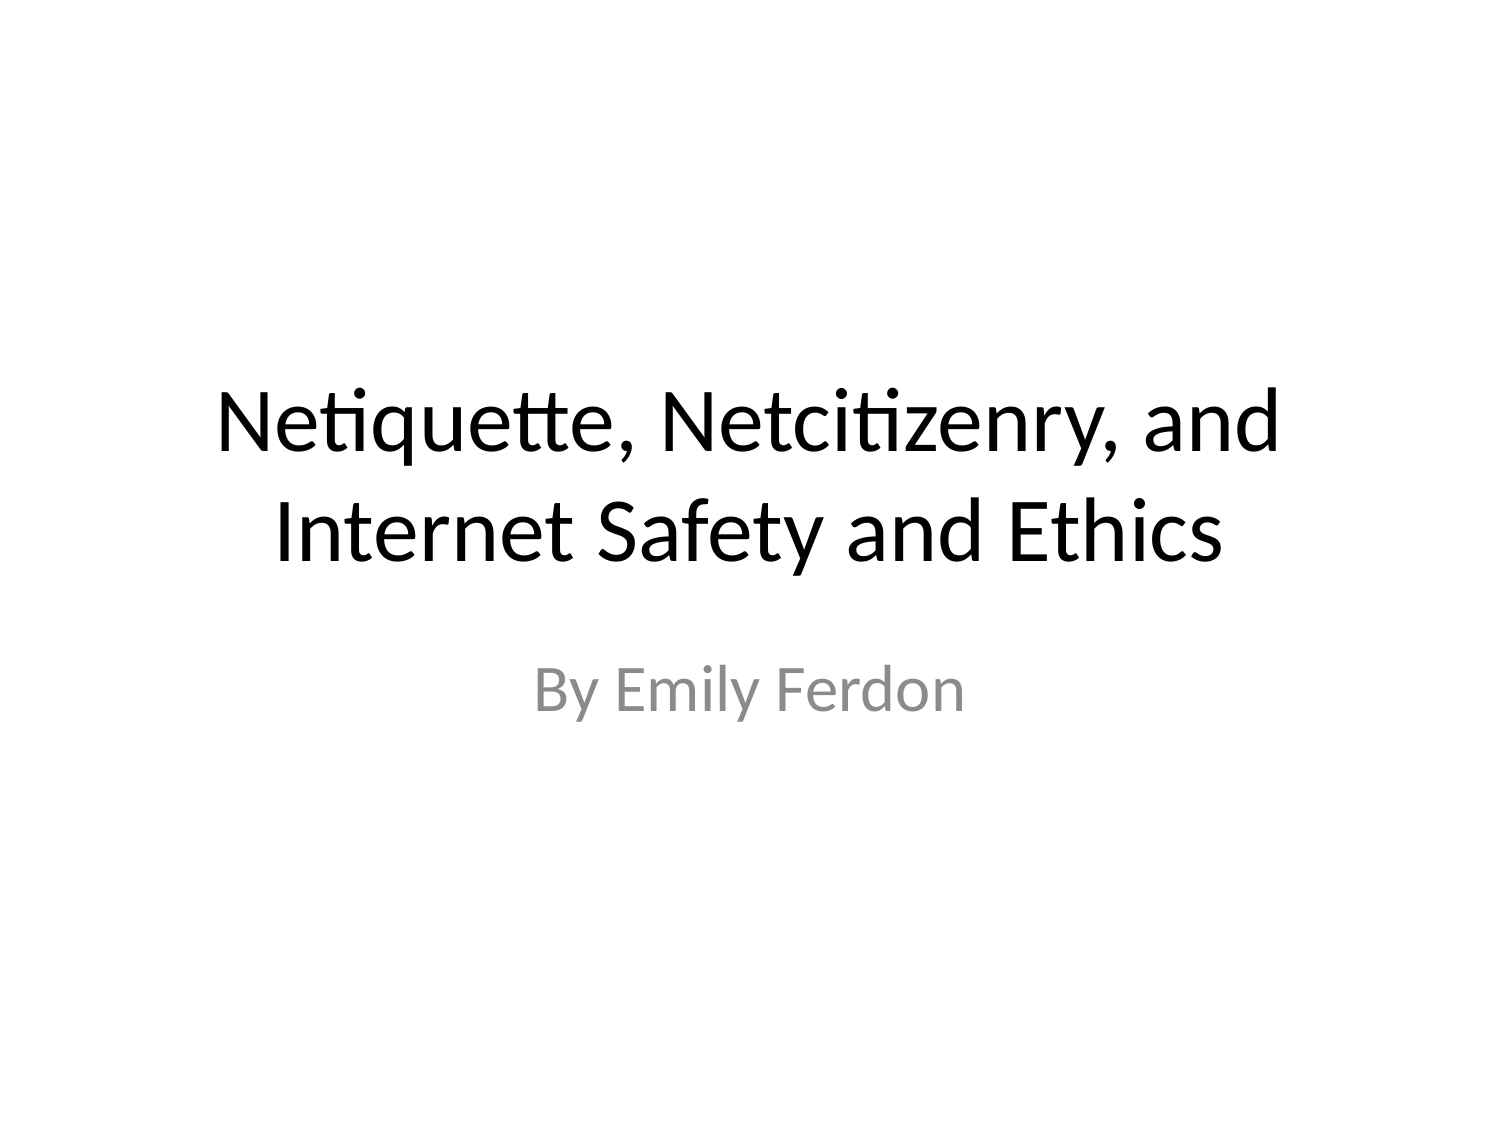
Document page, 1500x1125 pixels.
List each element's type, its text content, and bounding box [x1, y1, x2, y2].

title Netiquette, Netcitizenry, and Internet Safety and Ethics [112, 349, 1388, 591]
subtitle By Emily Ferdon [225, 637, 1275, 925]
